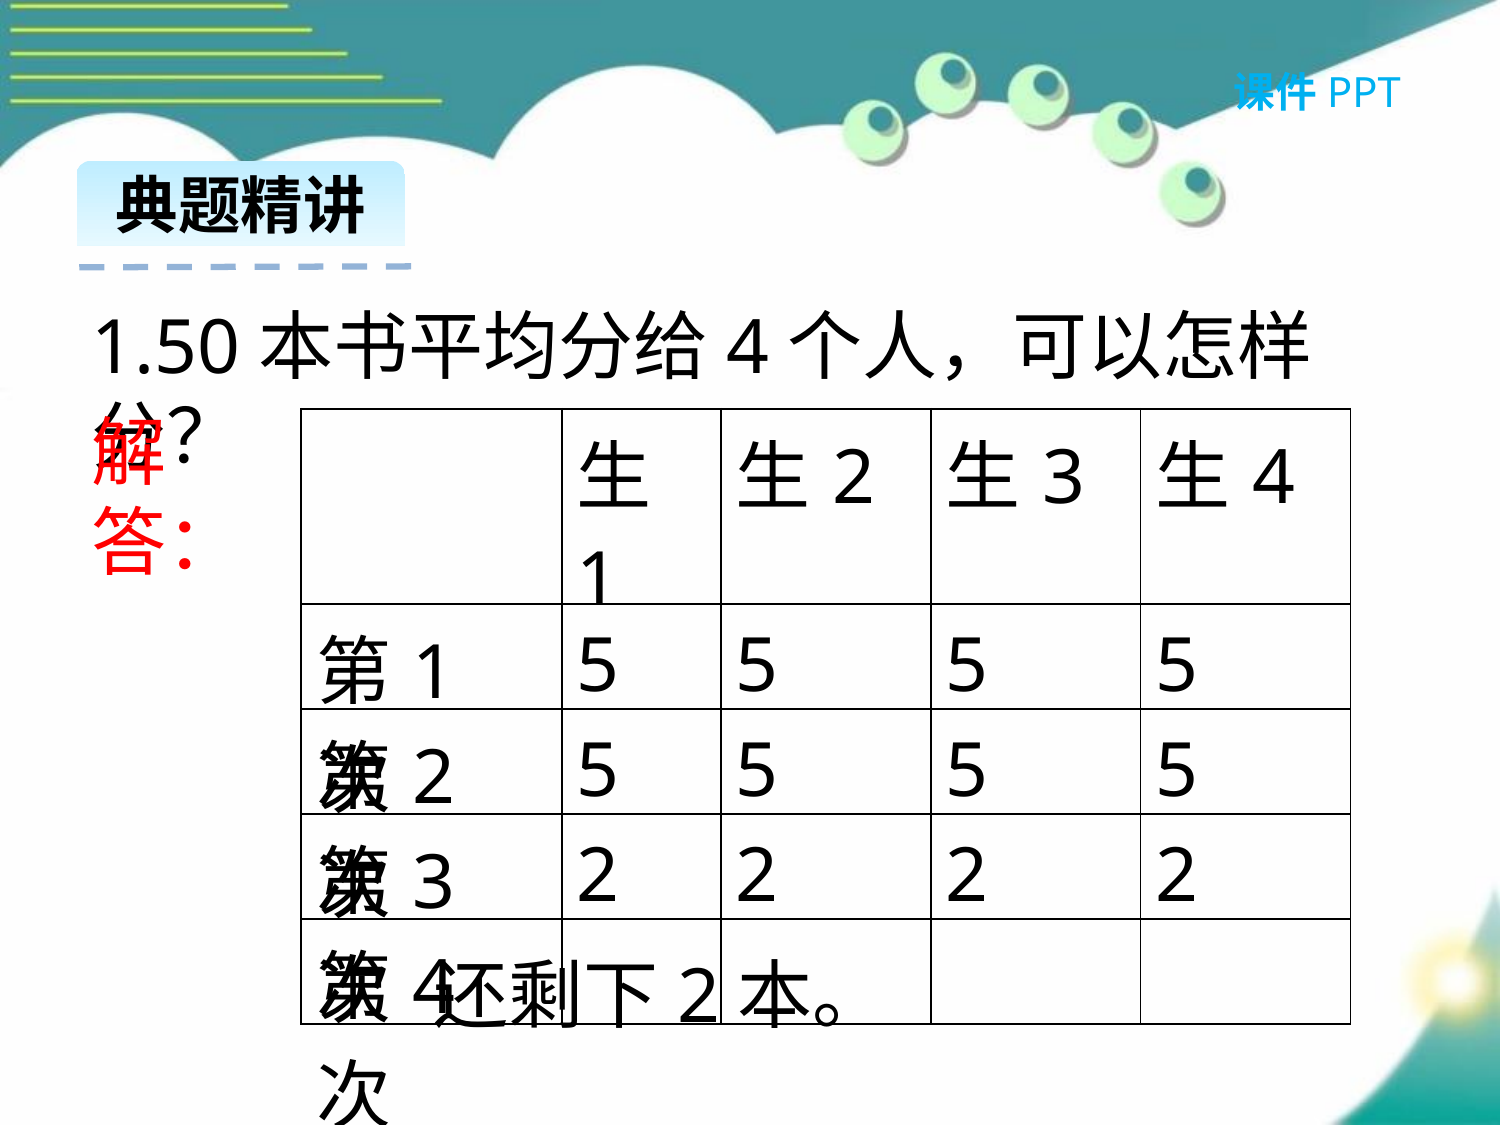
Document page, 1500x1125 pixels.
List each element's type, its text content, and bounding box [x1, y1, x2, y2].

table_cell 5 [932, 710, 1140, 813]
table_cell 2 [563, 815, 720, 918]
table_cell 2 [722, 815, 930, 918]
text_box 1.50本书平均分给4个人，可以怎样分？ [76, 290, 1433, 486]
table_header 生2 [722, 410, 930, 603]
table_cell [932, 920, 1140, 1023]
table_cell 5 [563, 605, 720, 708]
text_box 还剩下2本。 [419, 940, 914, 1046]
table_cell 5 [1141, 605, 1350, 708]
table_cell [563, 920, 720, 940]
table_cell 5 [722, 605, 930, 708]
table_cell 第3次 [302, 815, 561, 918]
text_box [76, 160, 420, 268]
table_cell 第4次 [302, 920, 561, 1023]
table_cell 5 [722, 710, 930, 813]
table_cell [722, 920, 930, 1023]
table_header 生4 [1141, 410, 1350, 603]
table_cell 第1次 [302, 605, 561, 708]
table_cell [1141, 920, 1350, 1023]
table_cell 5 [1141, 710, 1350, 813]
table_header 生3 [932, 410, 1140, 603]
text_box 解答： [76, 397, 318, 592]
table_header 生1 [563, 410, 720, 603]
table_cell 2 [1141, 815, 1350, 918]
table_cell 2 [932, 815, 1140, 918]
table_cell 第2次 [302, 710, 561, 813]
text_box 课件PPT [1218, 58, 1418, 124]
table_header [302, 410, 561, 603]
table_cell 5 [563, 710, 720, 813]
table_cell 5 [932, 605, 1140, 708]
picture [0, 0, 1500, 1125]
